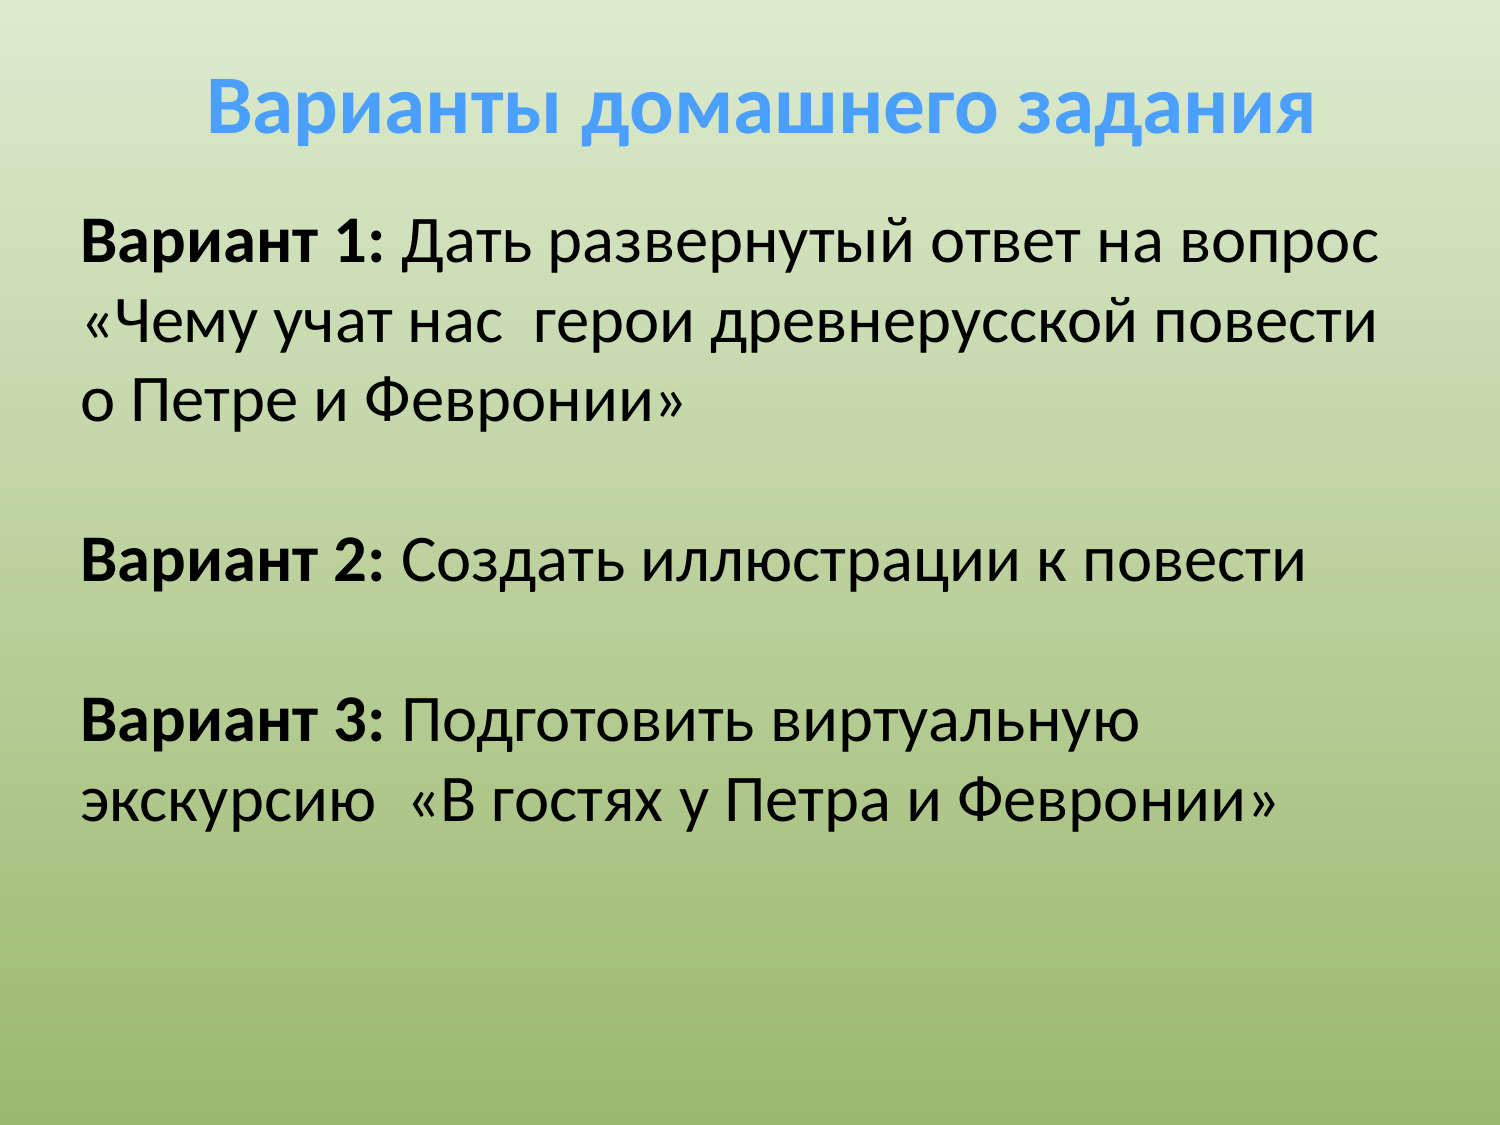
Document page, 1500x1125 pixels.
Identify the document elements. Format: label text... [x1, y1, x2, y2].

text_box Варианты домашнего задания [182, 42, 1341, 158]
title Вариант 1: Дать развернутый ответ на вопрос «Чему учат нас герои древнерусской повести о Петре и Февронии» Вариант 2: Создать иллюстрации к повести Вариант 3: Подготовить виртуальную экскурсию «В гостях у Петра и Февронии» [64, 207, 1416, 823]
